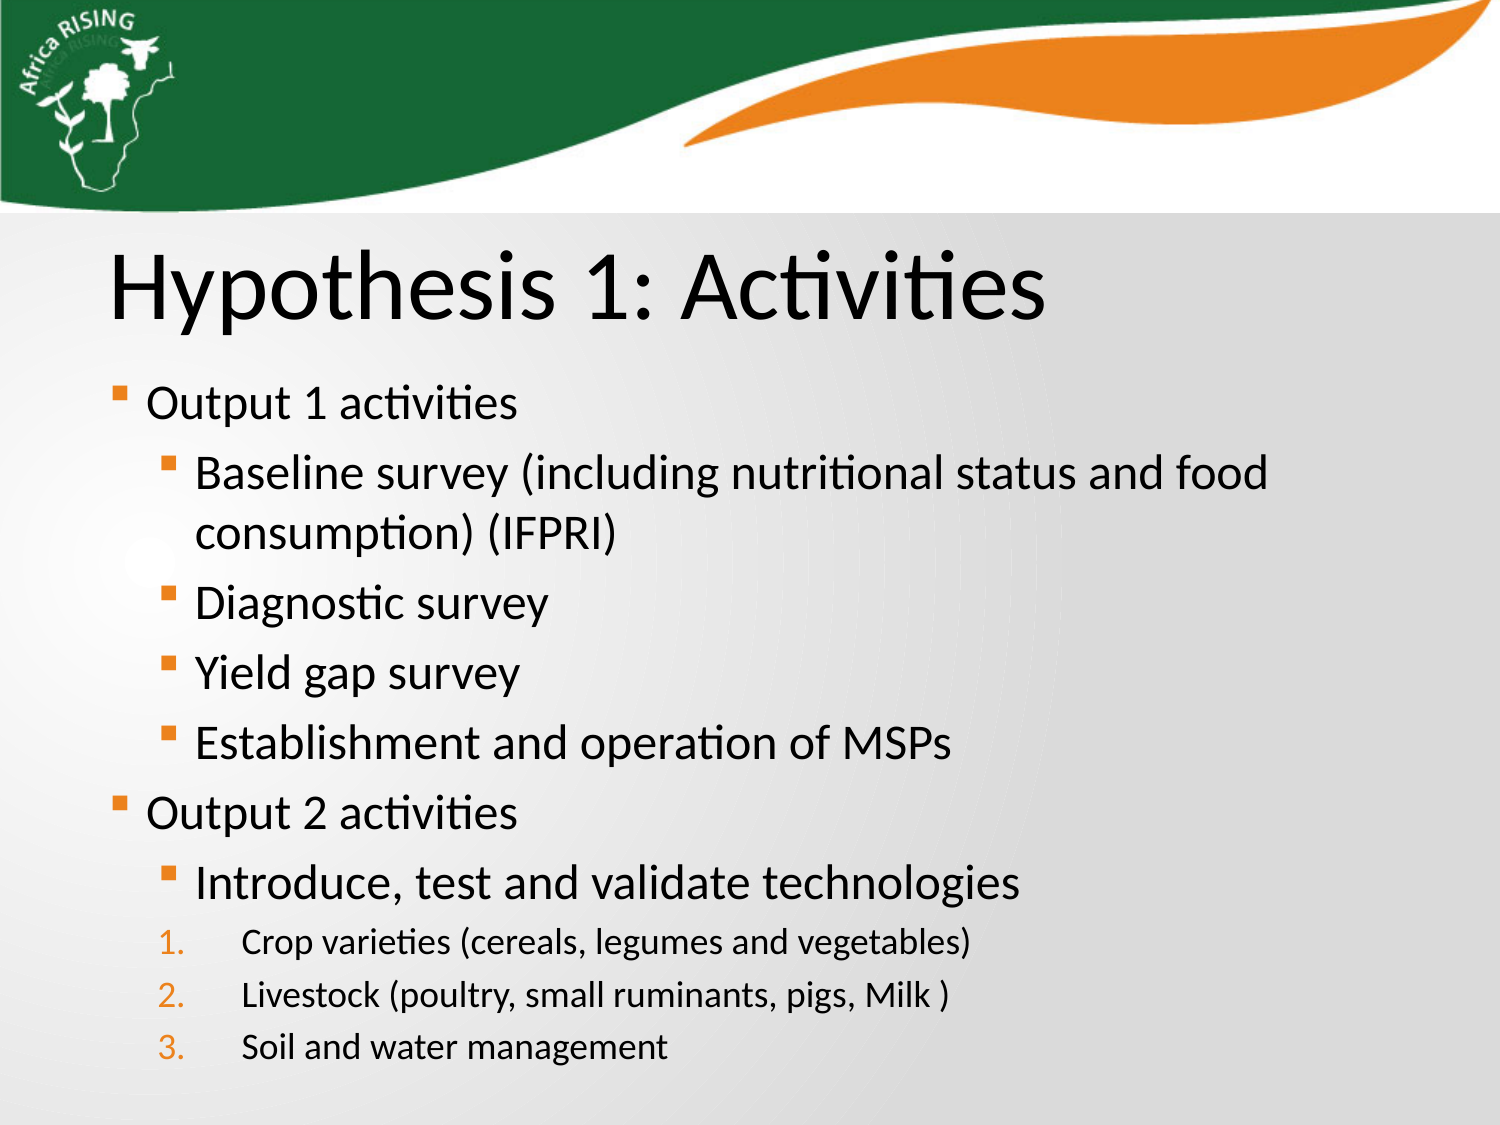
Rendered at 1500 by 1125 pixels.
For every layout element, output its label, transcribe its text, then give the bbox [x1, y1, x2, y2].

picture [0, 0, 1500, 213]
list Hypothesis 1: Activities [75, 212, 1325, 400]
list Output 1 activities Baseline survey (including nutritional status and food consumption) (IFPRI) Diagnostic survey Yield gap survey Establishment and operation of MSPs Output 2 activities Introduce, test and validate technologies Crop varieties (cereals, legumes and vegetables) Livestock (poultry, small ruminants, pigs, Milk ) Soil and water management [75, 362, 1350, 1025]
